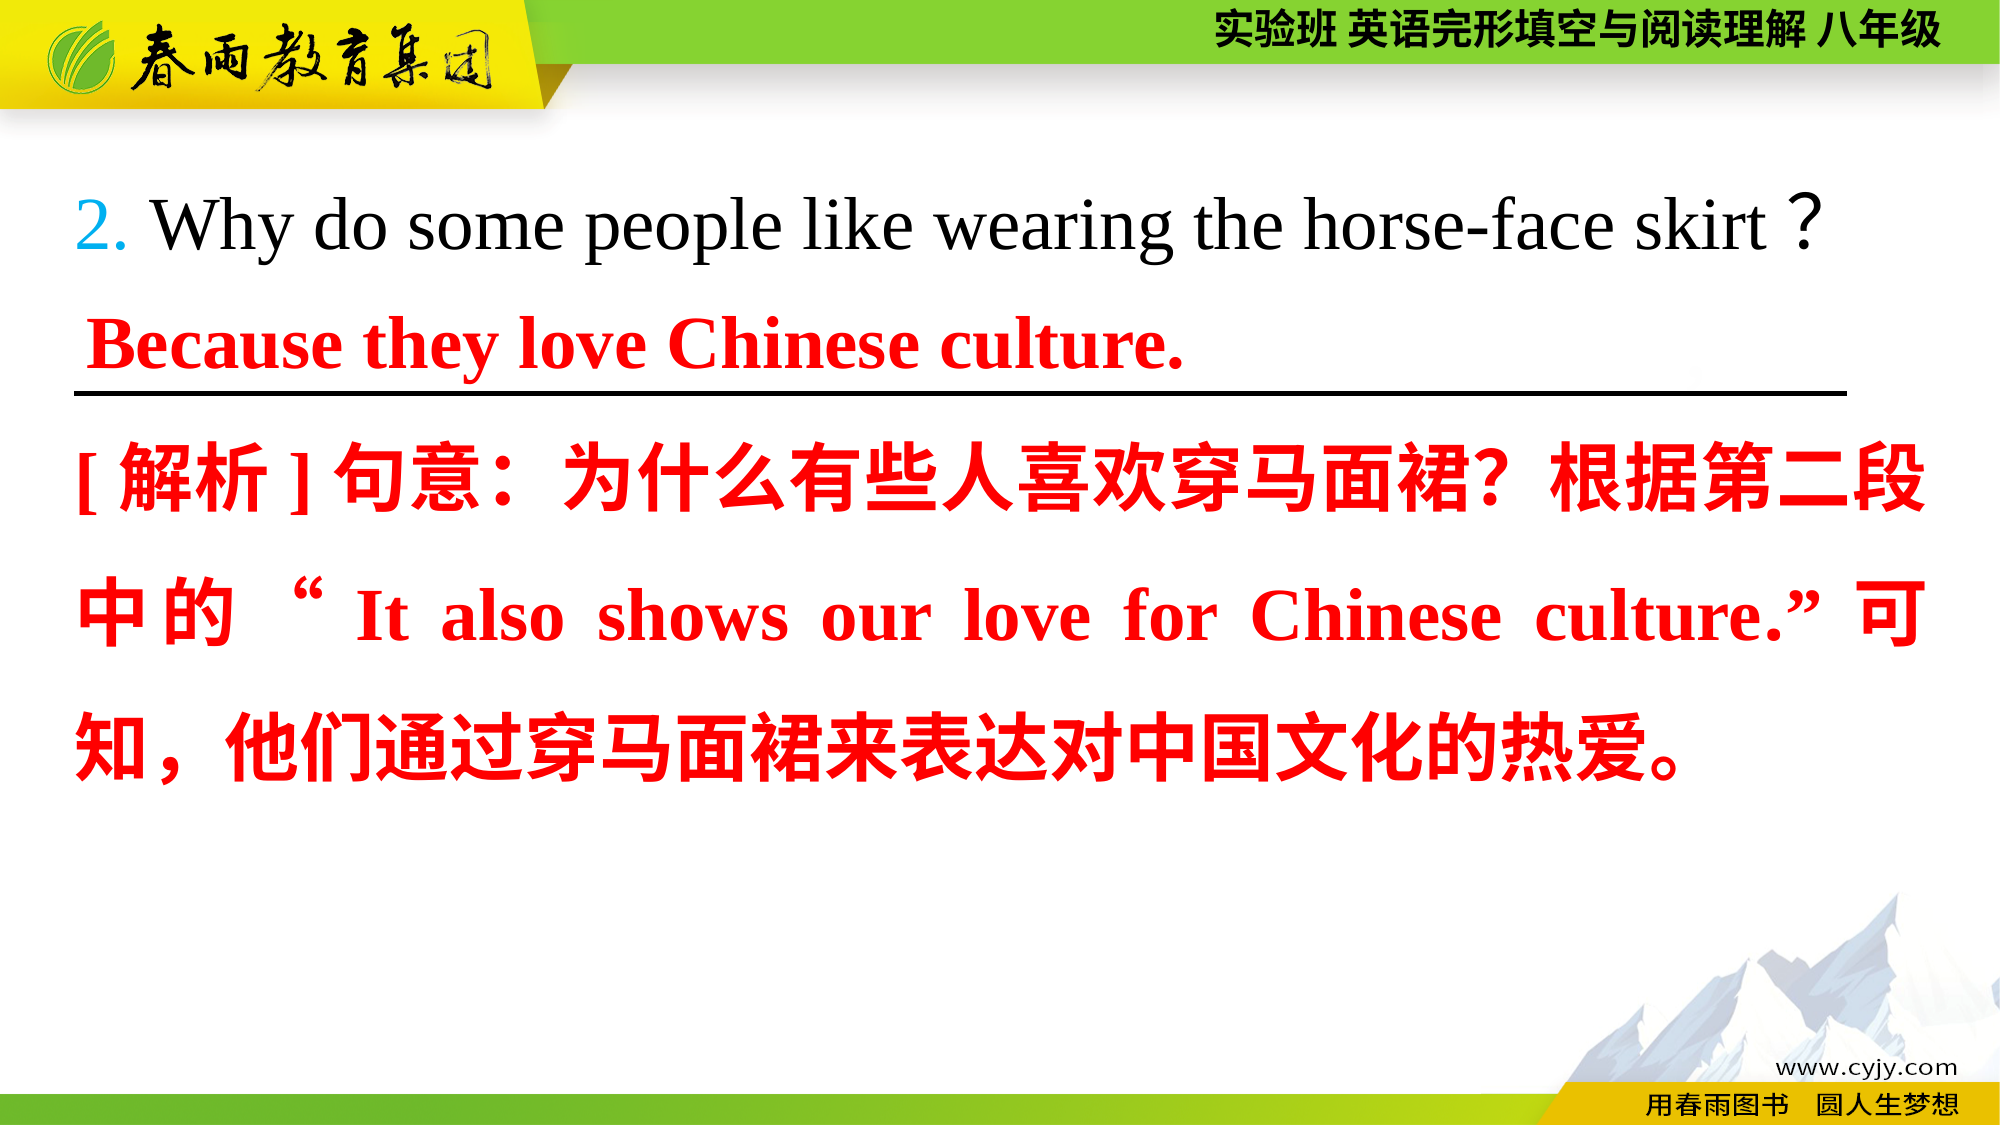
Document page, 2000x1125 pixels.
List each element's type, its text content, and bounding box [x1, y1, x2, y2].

text_box Because they love Chinese culture. [70, 241, 1331, 378]
picture [0, 0, 2000, 1125]
list 2. Why do some people like wearing the horse-face skirt？ ， [59, 122, 1944, 378]
text_box [解析]句意：为什么有些人喜欢穿马面裙？根据第二段中的“It also shows our love for Chinese culture.”可知，他们通过穿马面裙来表达对中国文化的热爱。 [59, 378, 1944, 798]
